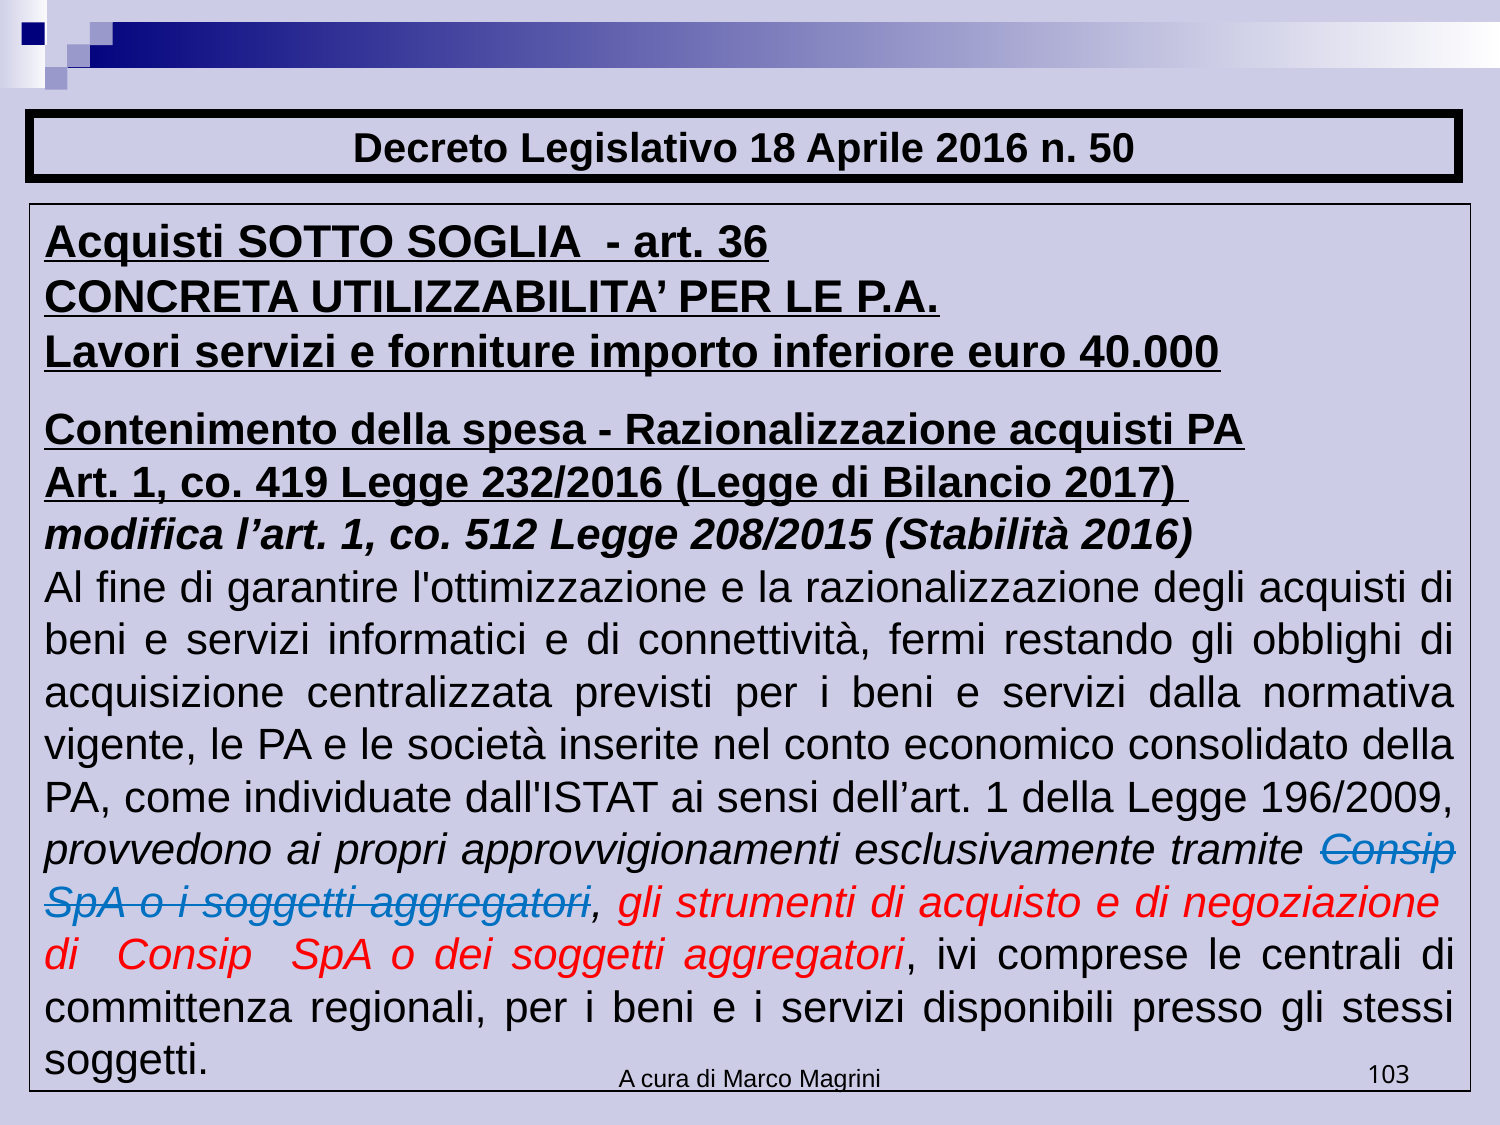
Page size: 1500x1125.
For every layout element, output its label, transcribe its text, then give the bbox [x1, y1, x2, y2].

slide_number 103 [1074, 1025, 1425, 1100]
text_box Decreto Legislativo 18 Aprile 2016 n. 50 [29, 113, 1459, 179]
footer A cura di Marco Magrini [512, 1025, 988, 1100]
text_box Acquisti SOTTO SOGLIA - art. 36 CONCRETA UTILIZZABILITA’ PER LE P.A. Lavori servizi e forniture importo inferiore euro 40.000 Contenimento della spesa - Razionalizzazione acquisti PA Art. 1, co. 419 Legge 232/2016 (Legge di Bilancio 2017) modifica l’art. 1, co. 512 Legge 208/2015 (Stabilità 2016) Al fine di garantire l'ottimizzazione e la razionalizzazione degli acquisti di beni e servizi informatici e di connettività, fermi restando gli obblighi di acquisizione centralizzata previsti per i beni e servizi dalla normativa vigente, le PA e le società inserite nel conto economico consolidato della PA, come individuate dall'ISTAT ai sensi dell’art. 1 della Legge 196/2009, provvedono ai propri approvvigionamenti esclusivamente tramite Consip SpA o i soggetti aggregatori, gli strumenti di acquisto e di negoziazione di Consip SpA o dei soggetti aggregatori, ivi comprese le centrali di committenza regionali, per i beni e i servizi disponibili presso gli stessi soggetti. [29, 203, 1471, 1092]
